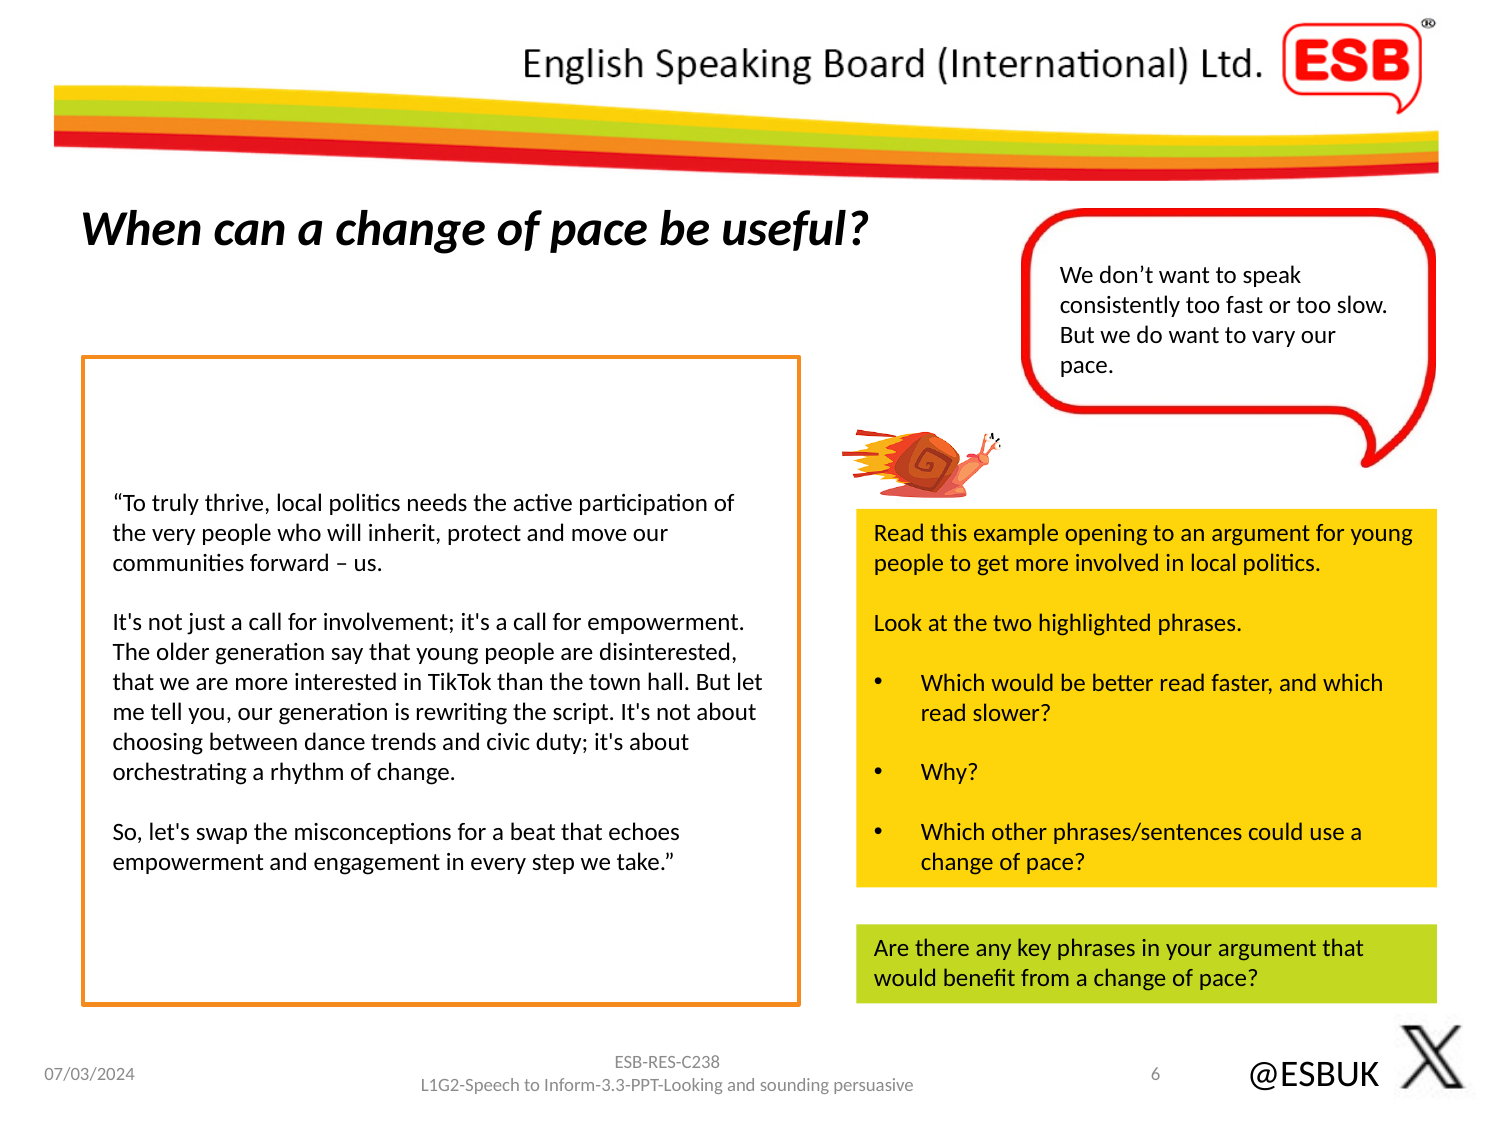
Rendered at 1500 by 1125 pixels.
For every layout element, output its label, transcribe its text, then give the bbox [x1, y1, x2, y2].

slide_number 6 [930, 1042, 1176, 1103]
text_box Read this example opening to an argument for young people to get more involved in local politics. Look at the two highlighted phrases. Which would be better read faster, and which read slower? Why? Which other phrases/sentences could use a change of pace? [856, 508, 1437, 888]
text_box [1021, 208, 1436, 468]
picture [821, 410, 1010, 506]
text_box “To truly thrive, local politics needs the active participation of the very people who will inherit, protect and move our communities forward – us. It's not just a call for involvement; it's a call for empowerment. The older generation say that young people are disinterested, that we are more interested in TikTok than the town hall. But let me tell you, our generation is rewriting the script. It's not about choosing between dance trends and civic duty; it's about orchestrating a rhythm of change. So, let's swap the misconceptions for a beat that echoes empowerment and engagement in every step we take.” [82, 357, 799, 1005]
title When can a change of pace be useful? [64, 187, 1359, 271]
footer ESB-RES-C238 L1G2-Speech to Inform-3.3-PPT-Looking and sounding persuasive [395, 1042, 930, 1103]
text_box Are there any key phrases in your argument that would benefit from a change of pace? [856, 924, 1437, 1004]
picture [1393, 1013, 1476, 1102]
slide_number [29, 1042, 367, 1103]
picture [0, 0, 1500, 189]
